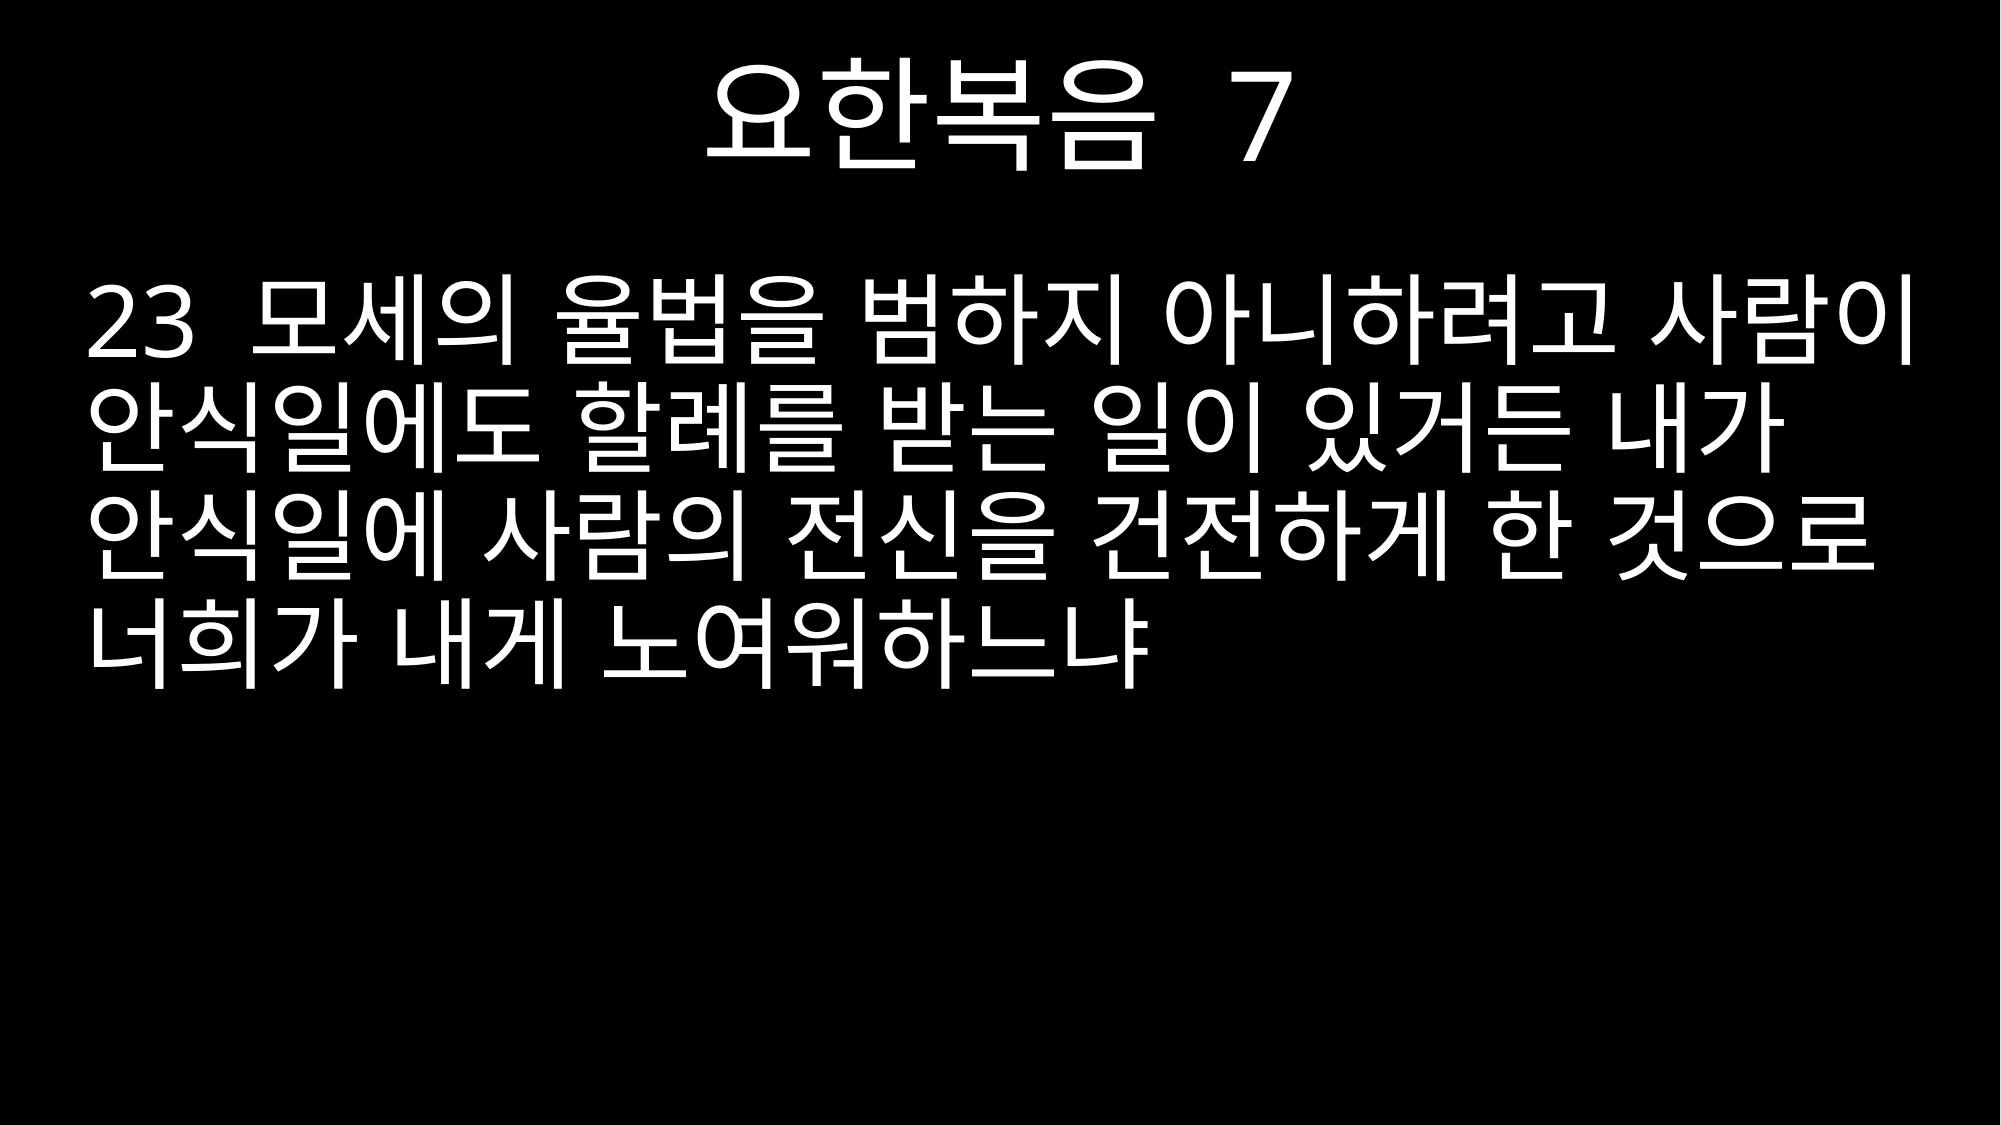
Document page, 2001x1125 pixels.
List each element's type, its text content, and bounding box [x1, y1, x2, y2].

footer 요한복음 7 [0, 32, 2000, 192]
picture [0, 0, 2001, 1125]
list 23 모세의 율법을 범하지 아니하려고 사람이 안식일에도 할례를 받는 일이 있거든 내가 안식일에 사람의 전신을 건전하게 한 것으로 너희가 내게 노여워하느냐 [69, 263, 1953, 423]
